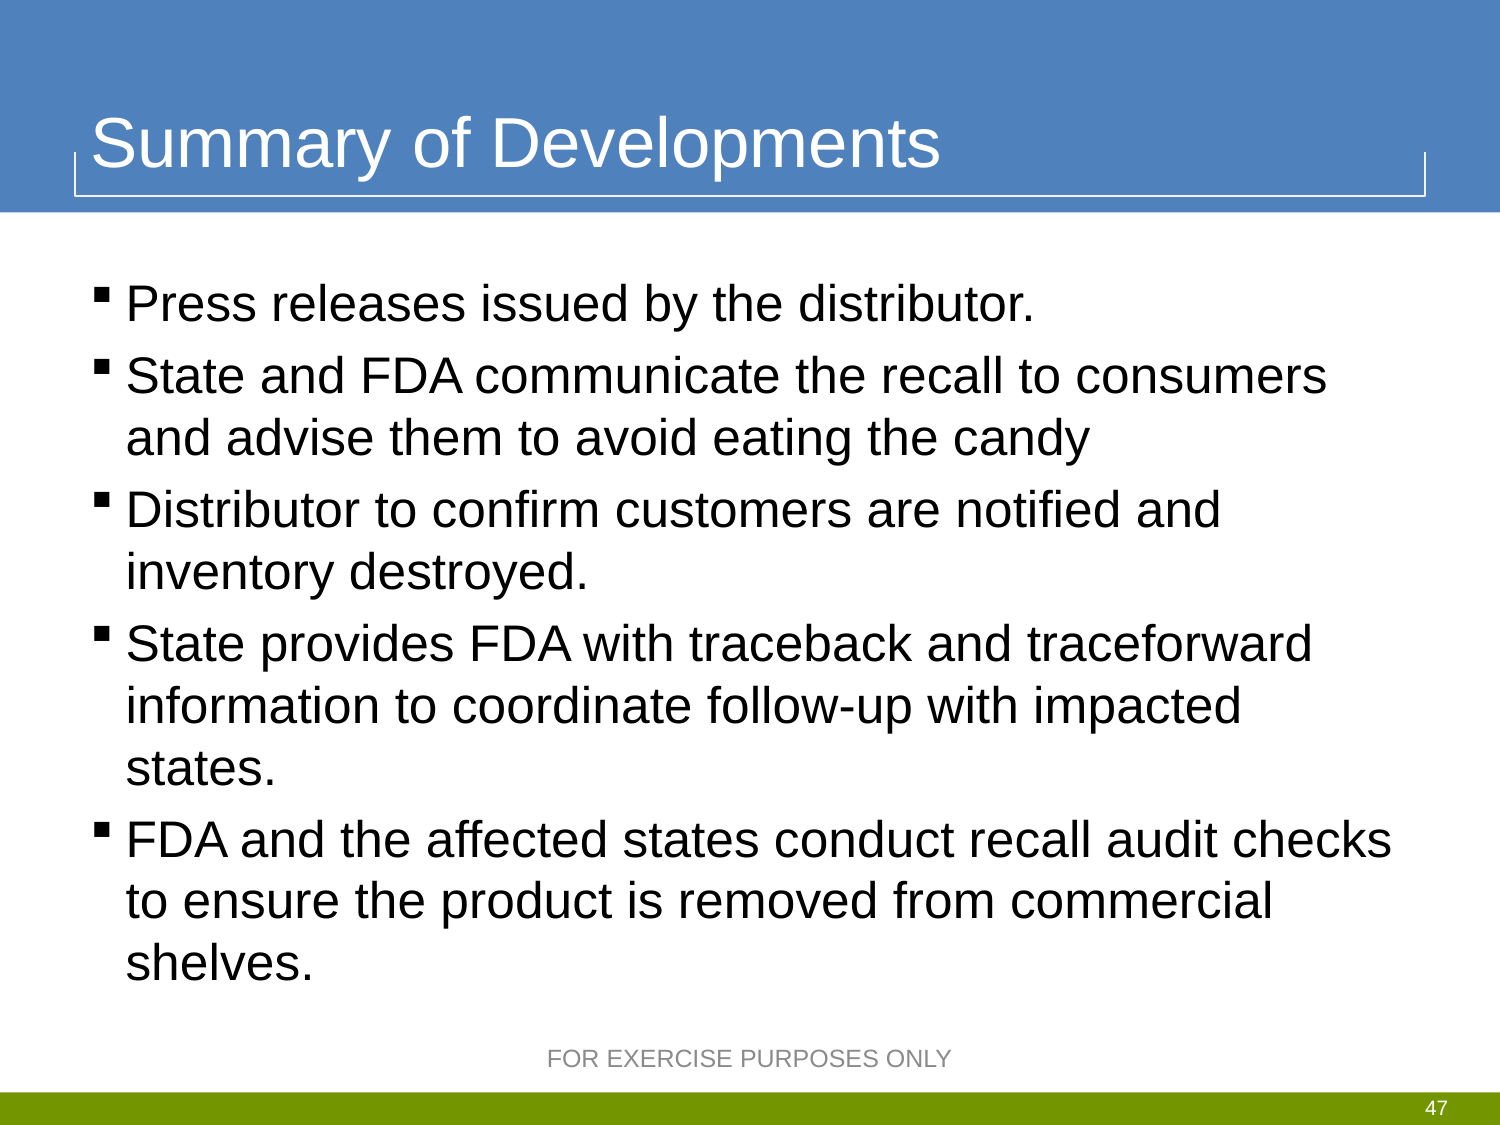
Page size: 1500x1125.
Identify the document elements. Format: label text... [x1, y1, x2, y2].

title Summary of Developments [74, 44, 1426, 233]
list Press releases issued by the distributor. State and FDA communicate the recall to consumers and advise them to avoid eating the candy Distributor to confirm customers are notified and inventory destroyed. State provides FDA with traceback and traceforward information to coordinate follow-up with impacted states. FDA and the affected states conduct recall audit checks to ensure the product is removed from commercial shelves. [74, 262, 1426, 1006]
footer FOR EXERCISE PURPOSES ONLY [512, 1042, 988, 1103]
